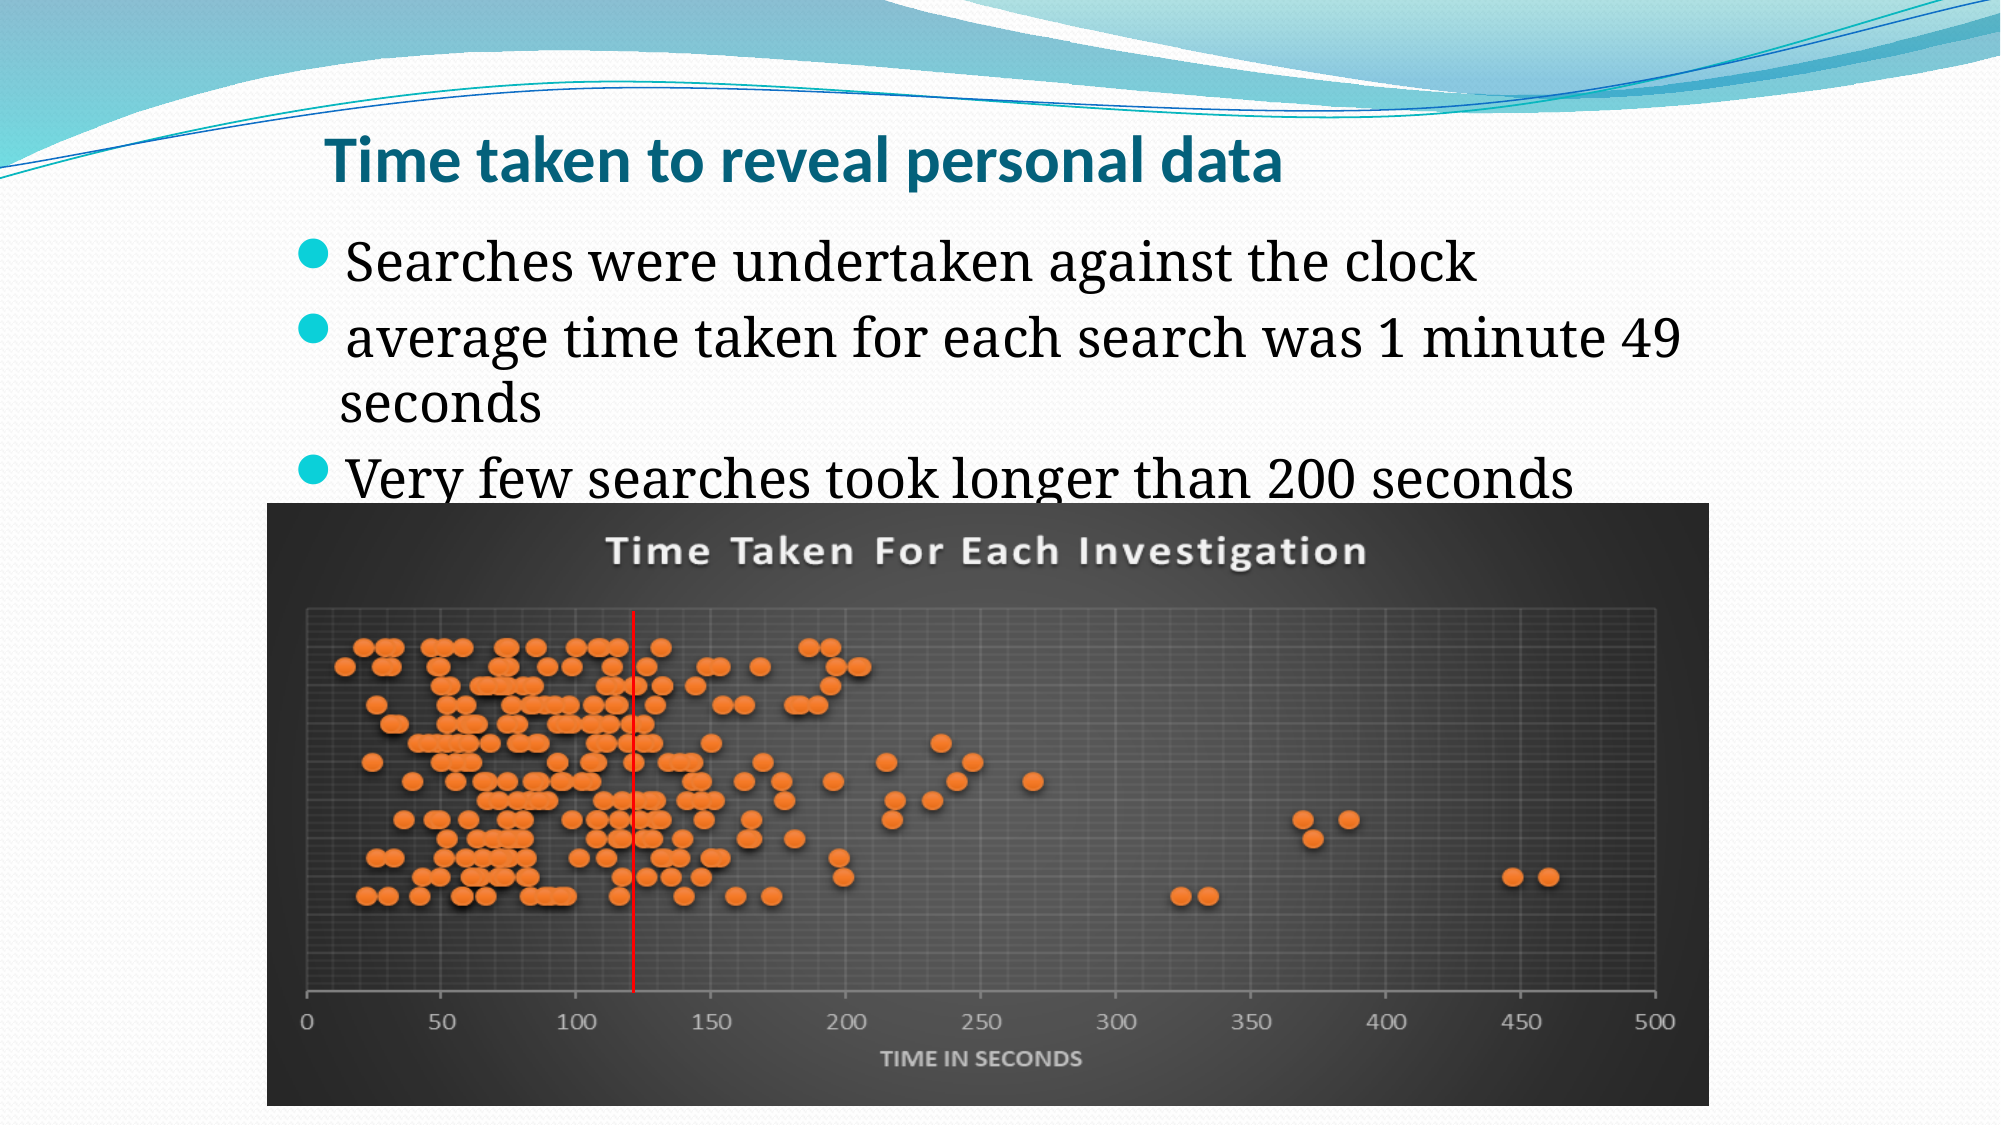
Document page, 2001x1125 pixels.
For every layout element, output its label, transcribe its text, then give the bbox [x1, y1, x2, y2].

title Time taken to reveal personal data [324, 45, 1675, 197]
list Searches were undertaken against the clock average time taken for each search was 1 minute 49 seconds Very few searches took longer than 200 seconds [279, 219, 1733, 551]
picture [267, 503, 1709, 1107]
